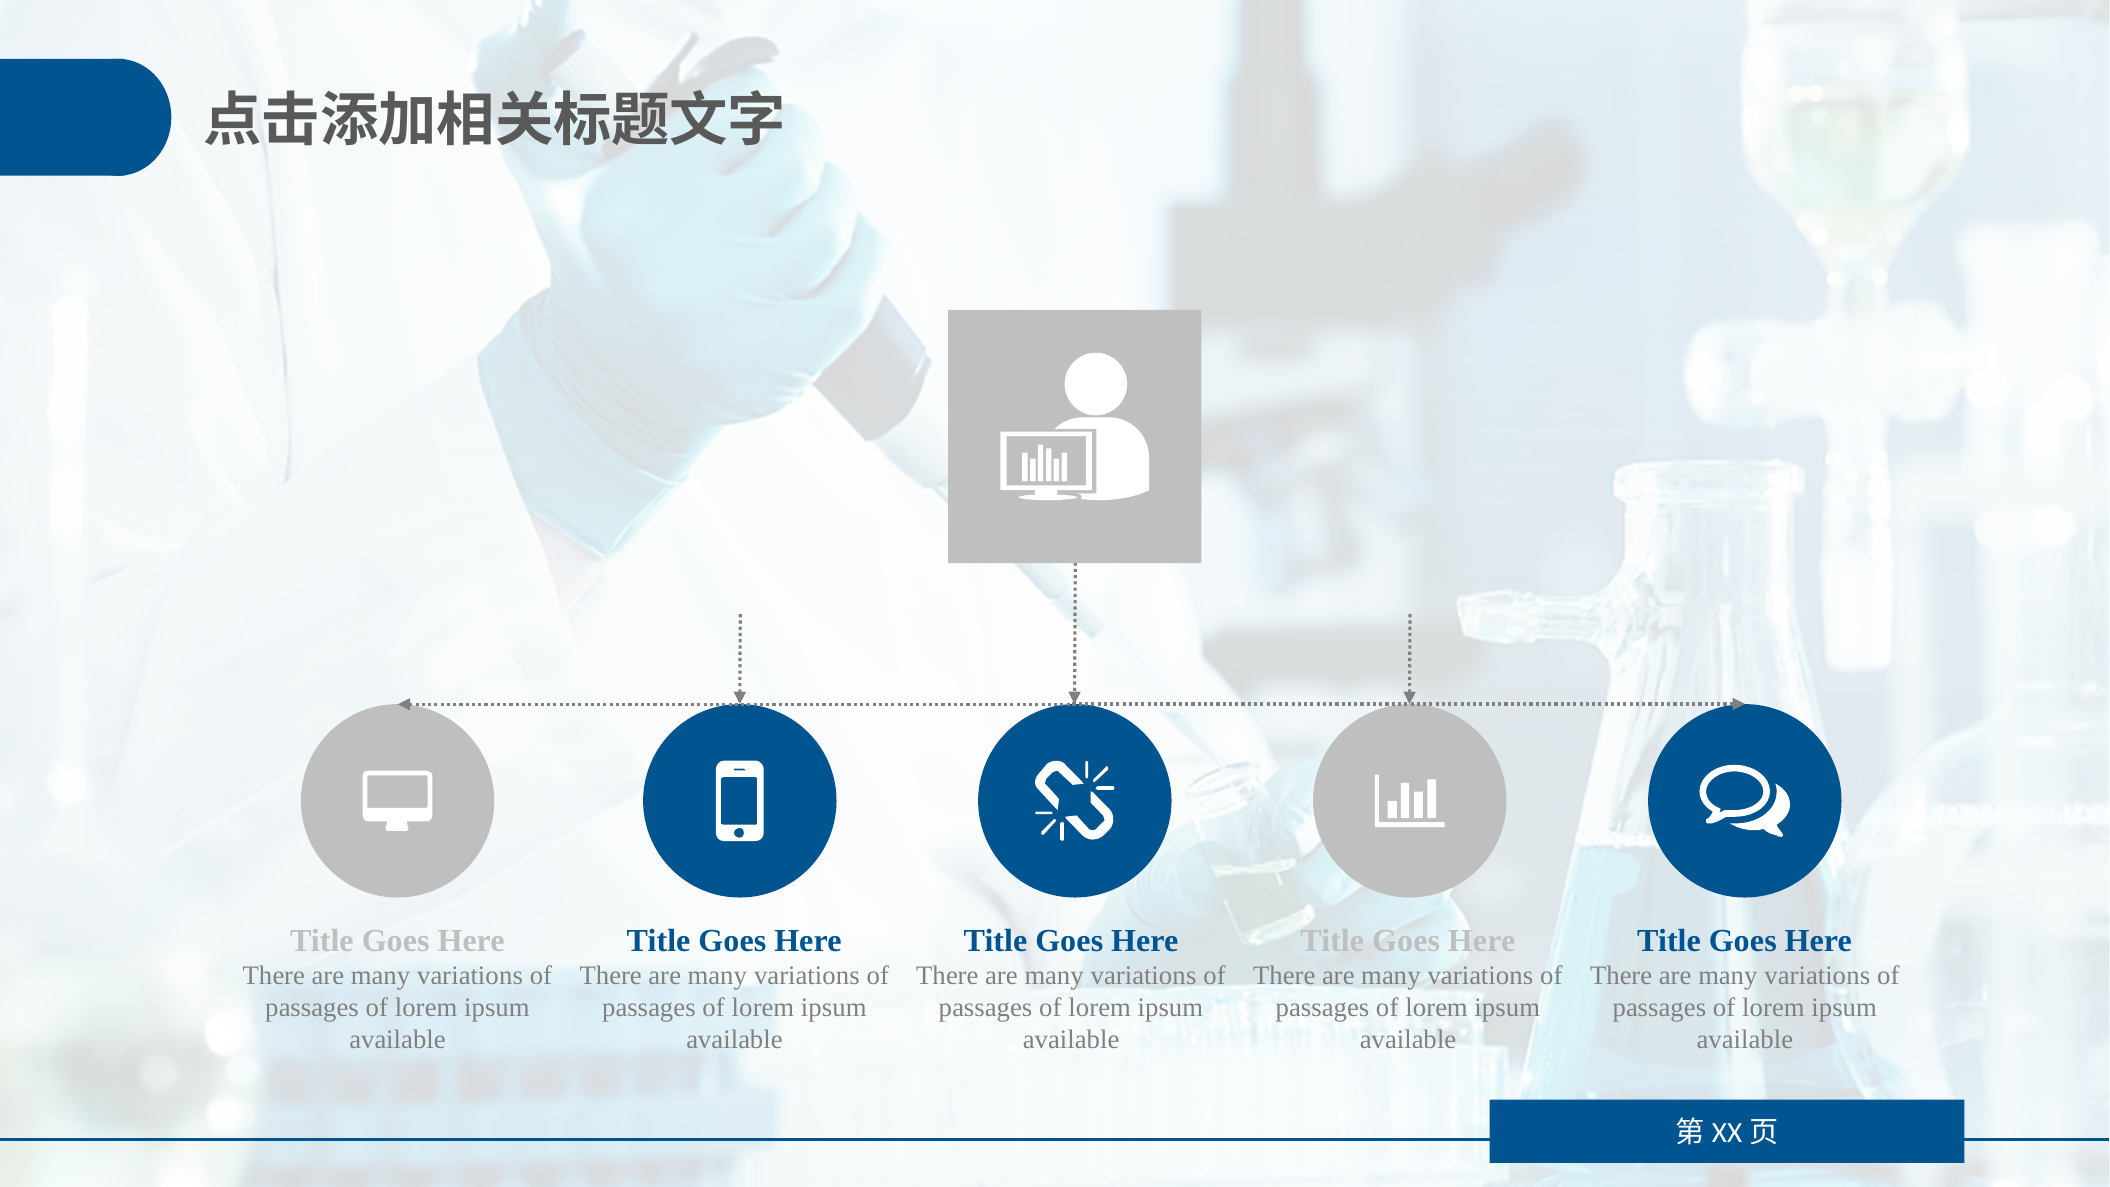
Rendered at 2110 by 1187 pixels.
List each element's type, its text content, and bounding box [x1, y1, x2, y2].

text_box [397, 524, 1745, 705]
text_box Title Goes Here There are many variations of passages of lorem ipsum available [899, 919, 1243, 1055]
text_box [978, 705, 1172, 898]
text_box Title Goes Here There are many variations of passages of lorem ipsum available [1243, 919, 1573, 1055]
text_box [948, 309, 1202, 564]
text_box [1313, 705, 1507, 898]
text_box Title Goes Here There are many variations of passages of lorem ipsum available [563, 919, 899, 1055]
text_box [643, 705, 837, 898]
text_box Title Goes Here There are many variations of passages of lorem ipsum available [226, 919, 563, 1055]
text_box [0, 58, 172, 176]
text_box Title Goes Here There are many variations of passages of lorem ipsum available [1573, 919, 1917, 1055]
slide_number 第XX页 [1489, 1099, 1965, 1139]
slide_number 第XX页 [1489, 1140, 1965, 1163]
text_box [1648, 704, 1842, 898]
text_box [300, 704, 495, 898]
text_box 点击添加相关标题文字 [188, 74, 838, 160]
